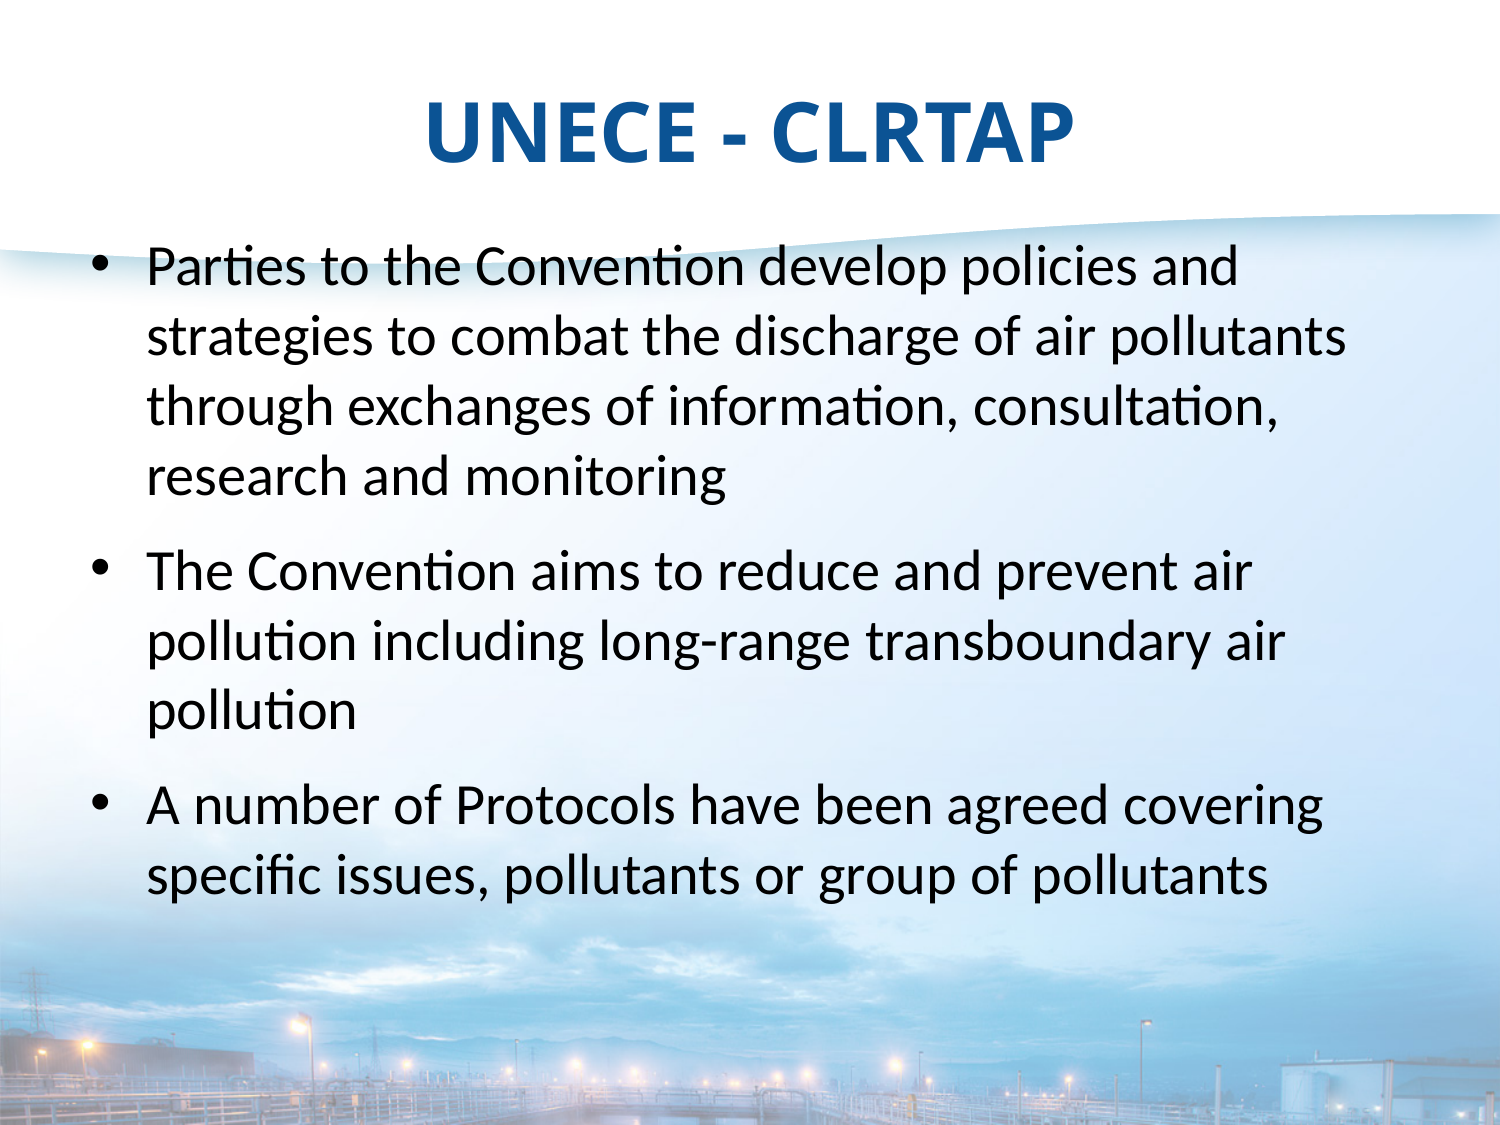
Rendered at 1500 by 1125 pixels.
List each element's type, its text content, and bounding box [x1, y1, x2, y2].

list Parties to the Convention develop policies and strategies to combat the discharge of air pollutants through exchanges of information, consultation, research and monitoring The Convention aims to reduce and prevent air pollution including long-range transboundary air pollution A number of Protocols have been agreed covering specific issues, pollutants or group of pollutants [75, 219, 1425, 1071]
picture [0, 215, 1500, 1125]
title UNECE - CLRTAP [75, 45, 1425, 219]
